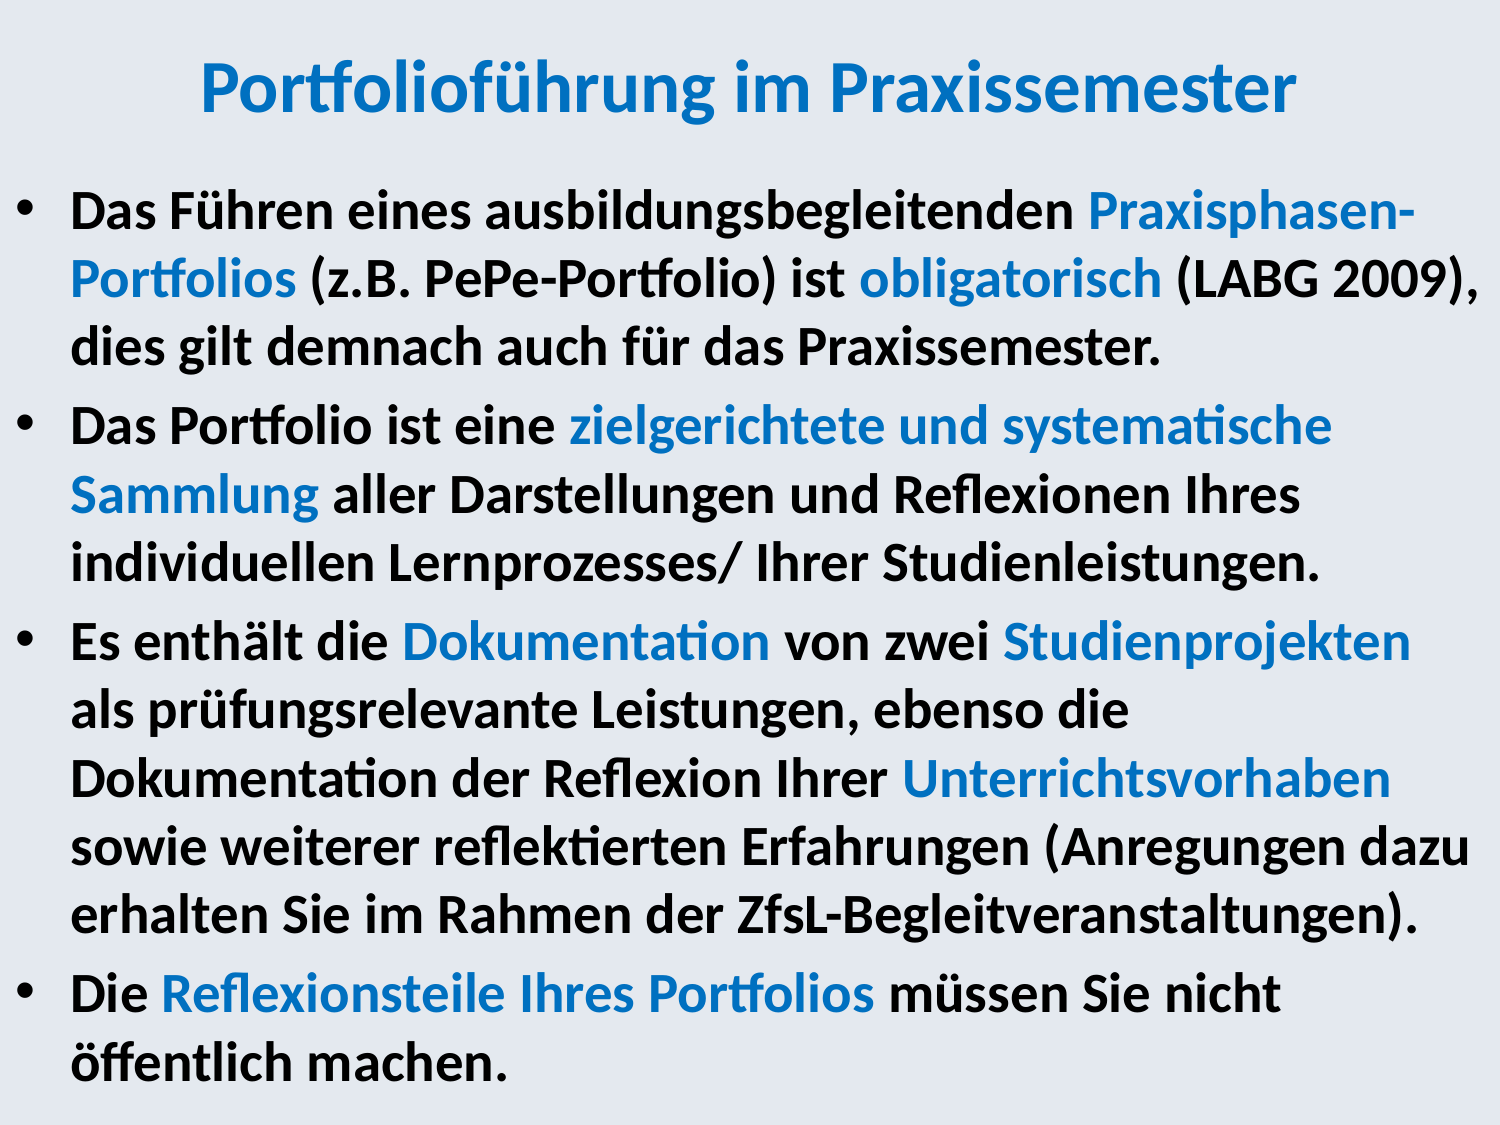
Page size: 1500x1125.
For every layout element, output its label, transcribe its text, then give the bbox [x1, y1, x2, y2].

title Portfolioführung im Praxissemester [0, 0, 1500, 164]
list Das Führen eines ausbildungsbegleitenden Praxisphasen-Portfolios (z.B. PePe-Portfolio) ist obligatorisch (LABG 2009), dies gilt demnach auch für das Praxissemester. Das Portfolio ist eine zielgerichtete und systematische Sammlung aller Darstellungen und Reflexionen Ihres individuellen Lernprozesses/ Ihrer Studienleistungen. Es enthält die Dokumentation von zwei Studienprojekten als prüfungsrelevante Leistungen, ebenso die Dokumentation der Reflexion Ihrer Unterrichtsvorhaben sowie weiterer reflektierten Erfahrungen (Anregungen dazu erhalten Sie im Rahmen der ZfsL-Begleitveranstaltungen). Die Reflexionsteile Ihres Portfolios müssen Sie nicht öffentlich machen. [0, 164, 1500, 1125]
